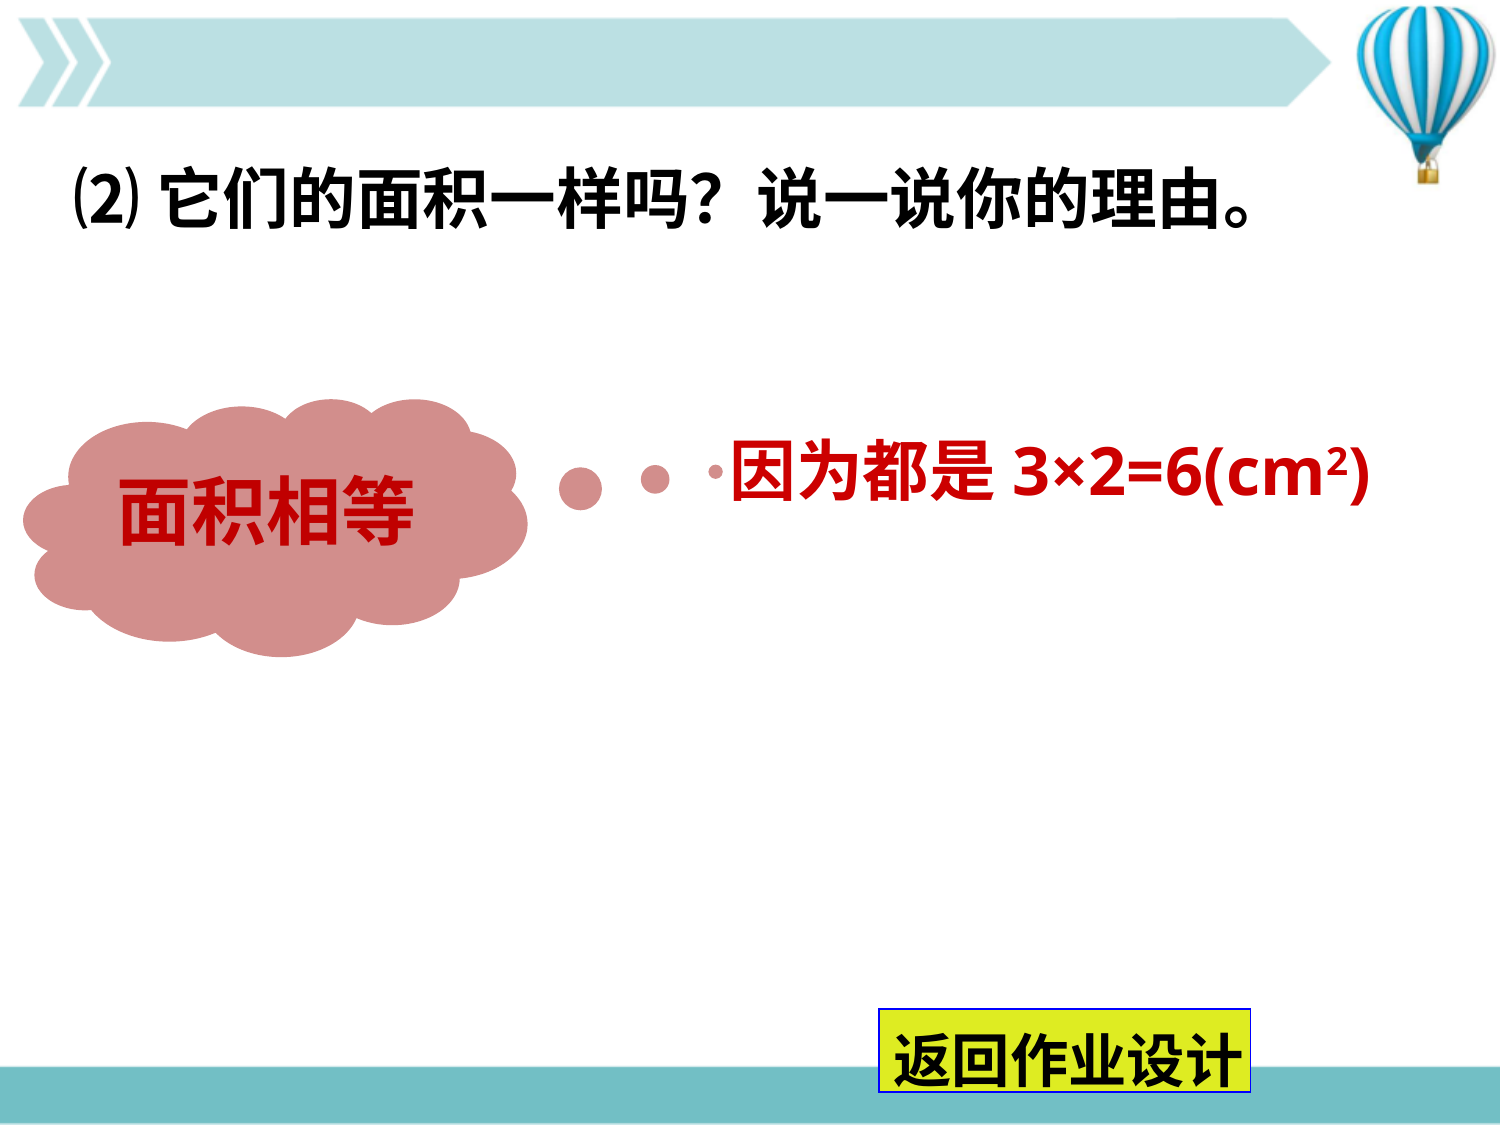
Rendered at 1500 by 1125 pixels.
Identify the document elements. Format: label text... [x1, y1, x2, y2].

text_box [640, 464, 670, 494]
text_box [708, 465, 714, 479]
text_box 因为都是3×2=6(cm2) [714, 421, 1386, 517]
text_box 面积相等 [101, 456, 432, 562]
text_box ⑵它们的面积一样吗？说一说你的理由。 [58, 125, 1325, 245]
text_box [23, 399, 528, 658]
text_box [878, 1008, 1269, 1102]
picture [0, 0, 1500, 1125]
text_box [558, 467, 602, 511]
